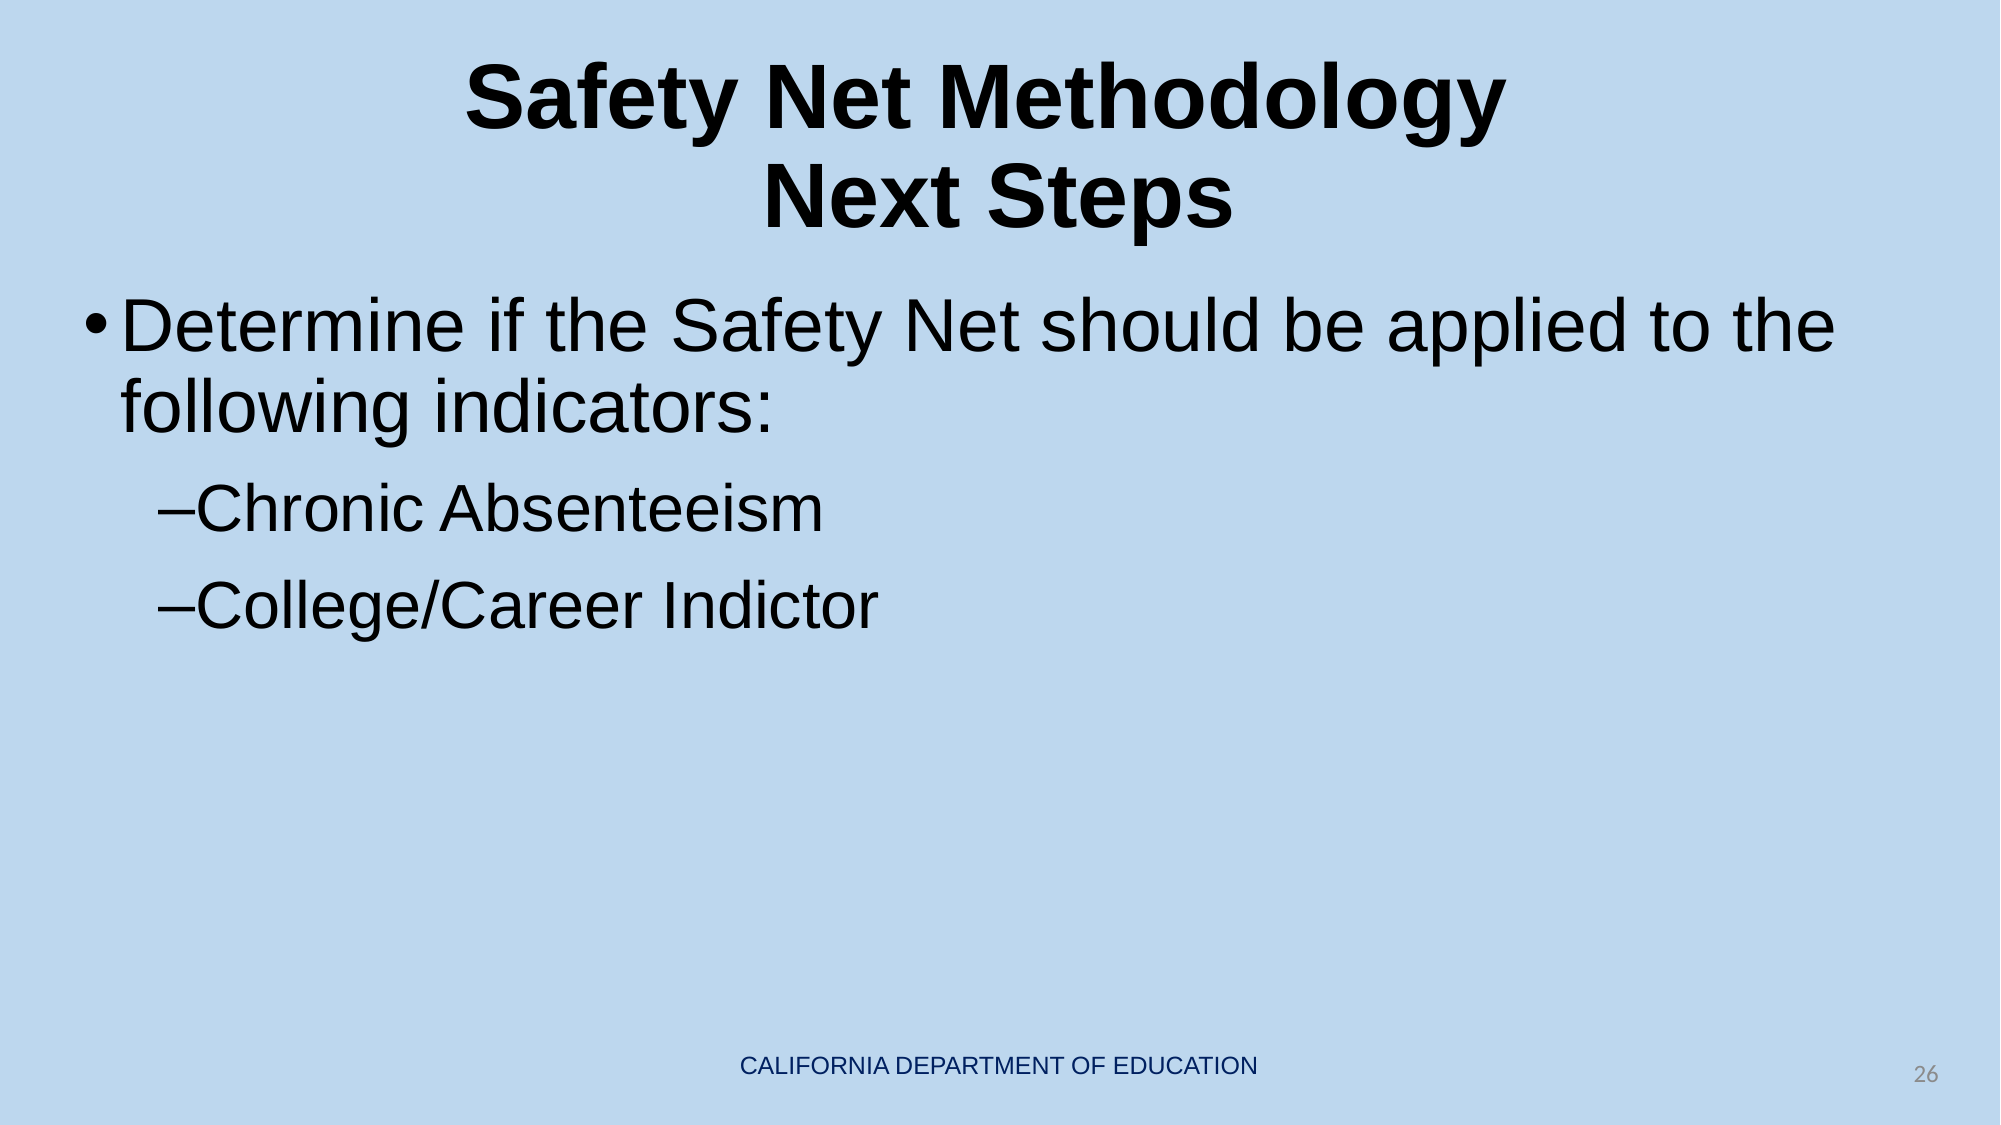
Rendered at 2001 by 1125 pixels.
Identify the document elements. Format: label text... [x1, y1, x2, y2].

list Determine if the Safety Net should be applied to the following indicators: Chronic Absenteeism College/Career Indictor [68, 279, 1931, 1043]
slide_number 26 [1504, 1042, 1954, 1103]
title Safety Net Methodology Next Steps [68, 27, 1931, 271]
